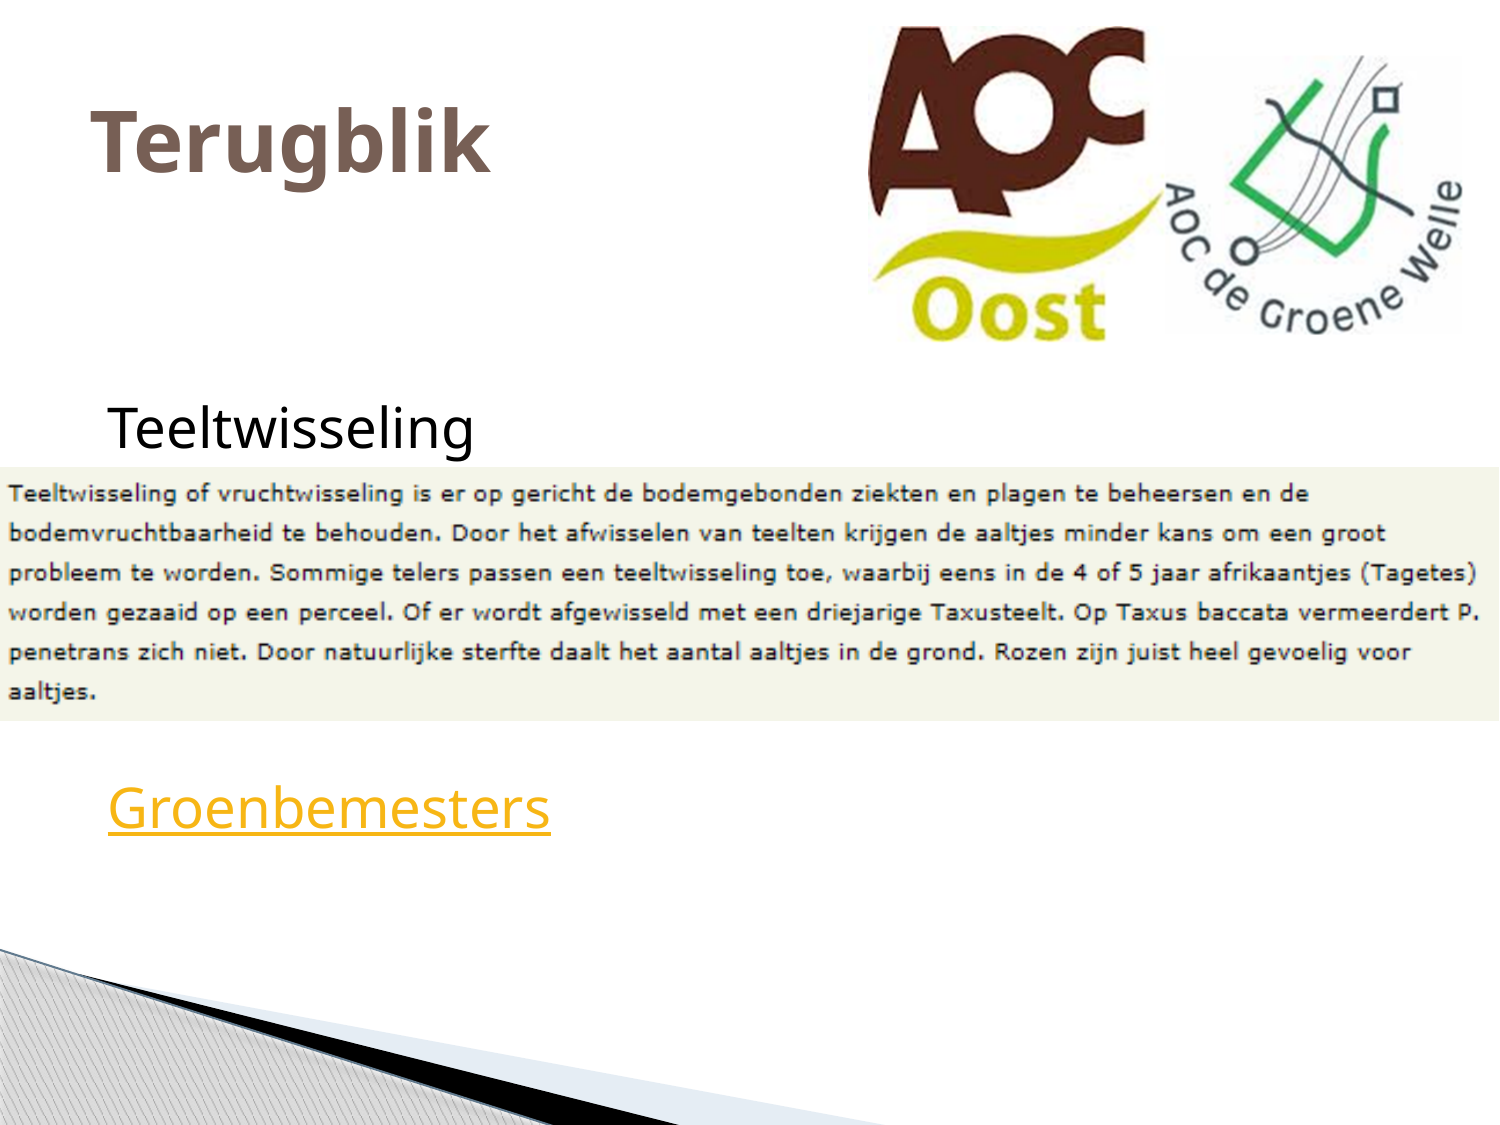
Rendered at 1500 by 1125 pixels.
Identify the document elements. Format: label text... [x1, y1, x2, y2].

list Teeltwisseling Groenbemesters [75, 732, 1425, 986]
picture [867, 26, 1473, 365]
title Terugblik [75, 45, 862, 233]
picture [0, 467, 1499, 721]
list Teeltwisseling Groenbemesters [75, 385, 1425, 467]
